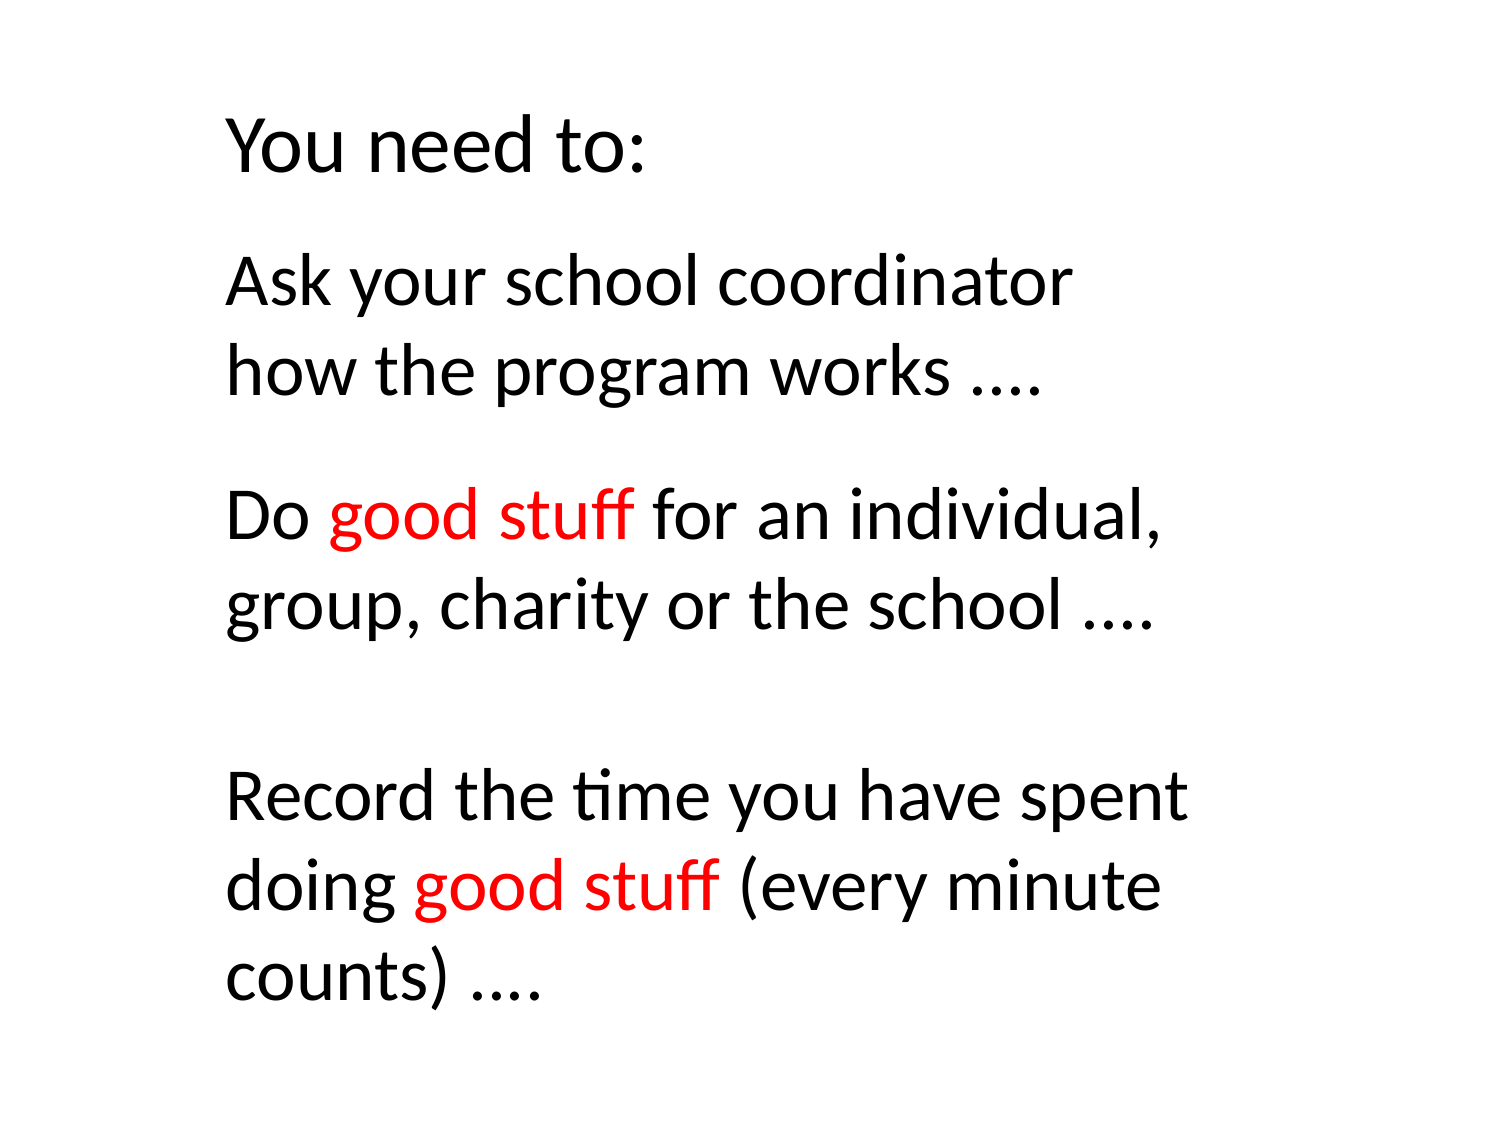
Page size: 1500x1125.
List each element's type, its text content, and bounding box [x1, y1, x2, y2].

text_box Do good stuff for an individual, group, charity or the school .... [210, 456, 1325, 652]
text_box You need to: [210, 82, 1231, 197]
text_box Ask your school coordinator how the program works .... [210, 222, 1172, 418]
text_box Record the time you have spent doing good stuff (every minute counts) .... [210, 738, 1243, 1023]
